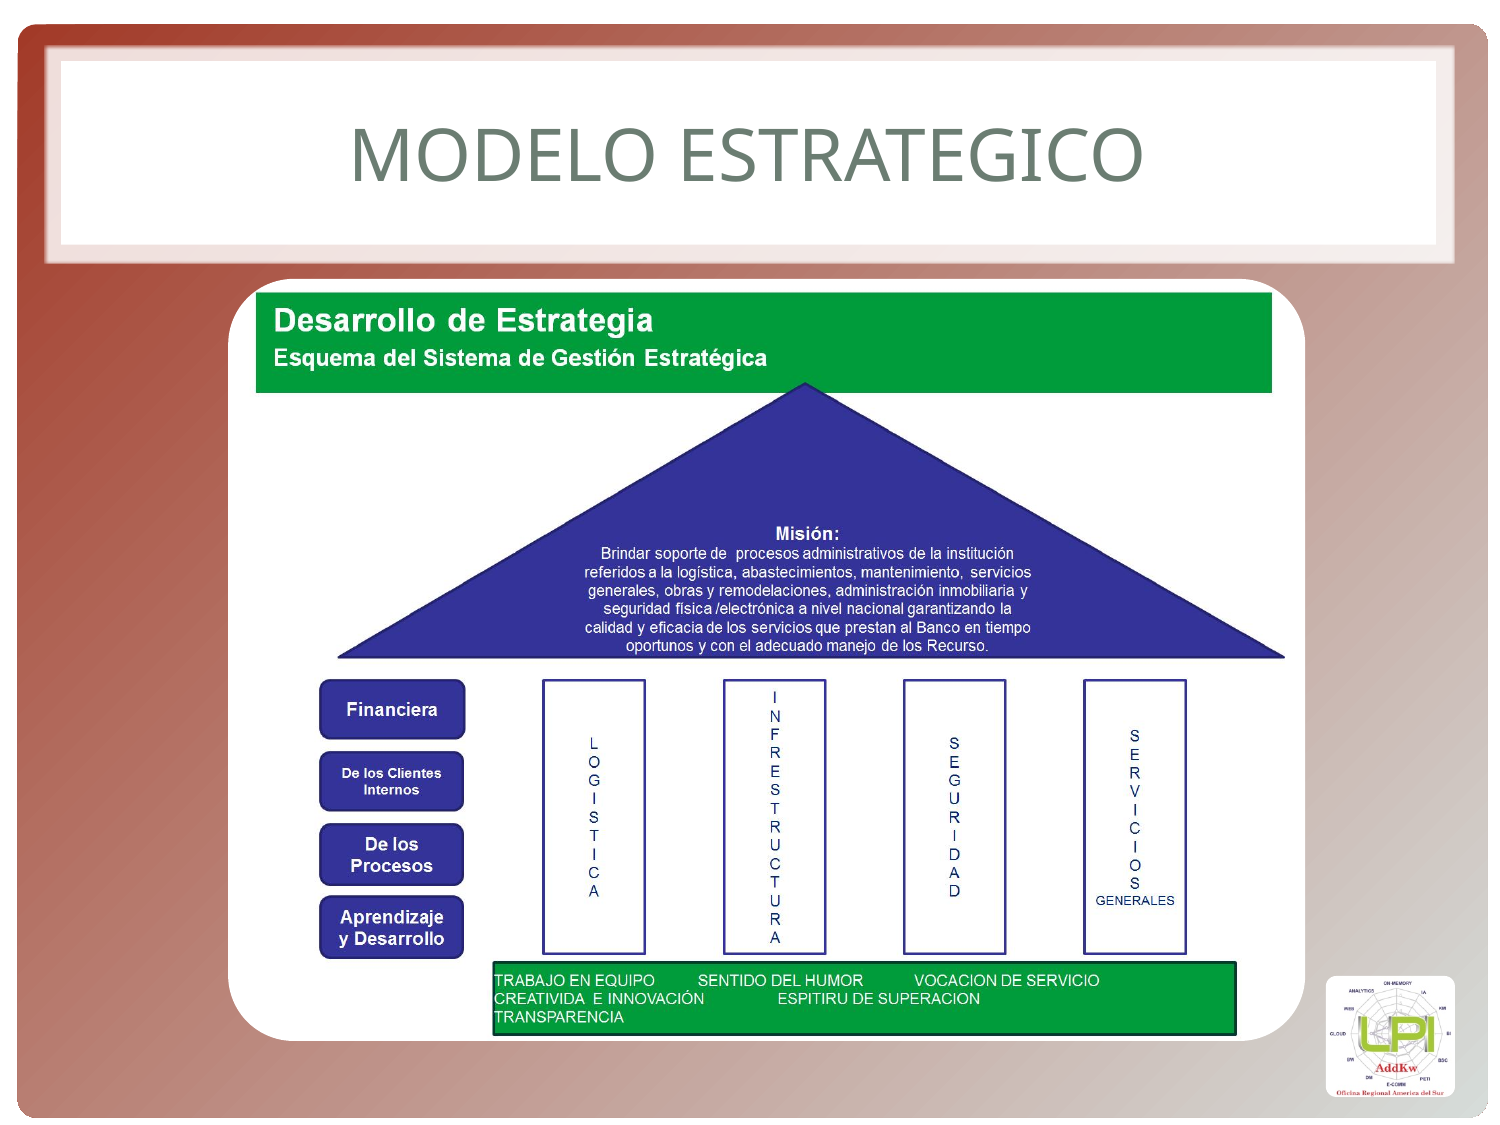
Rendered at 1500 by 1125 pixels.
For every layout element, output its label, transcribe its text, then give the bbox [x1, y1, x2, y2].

picture [1325, 975, 1455, 1097]
title Modelo estrategico [69, 66, 1425, 238]
picture [227, 278, 1306, 1042]
